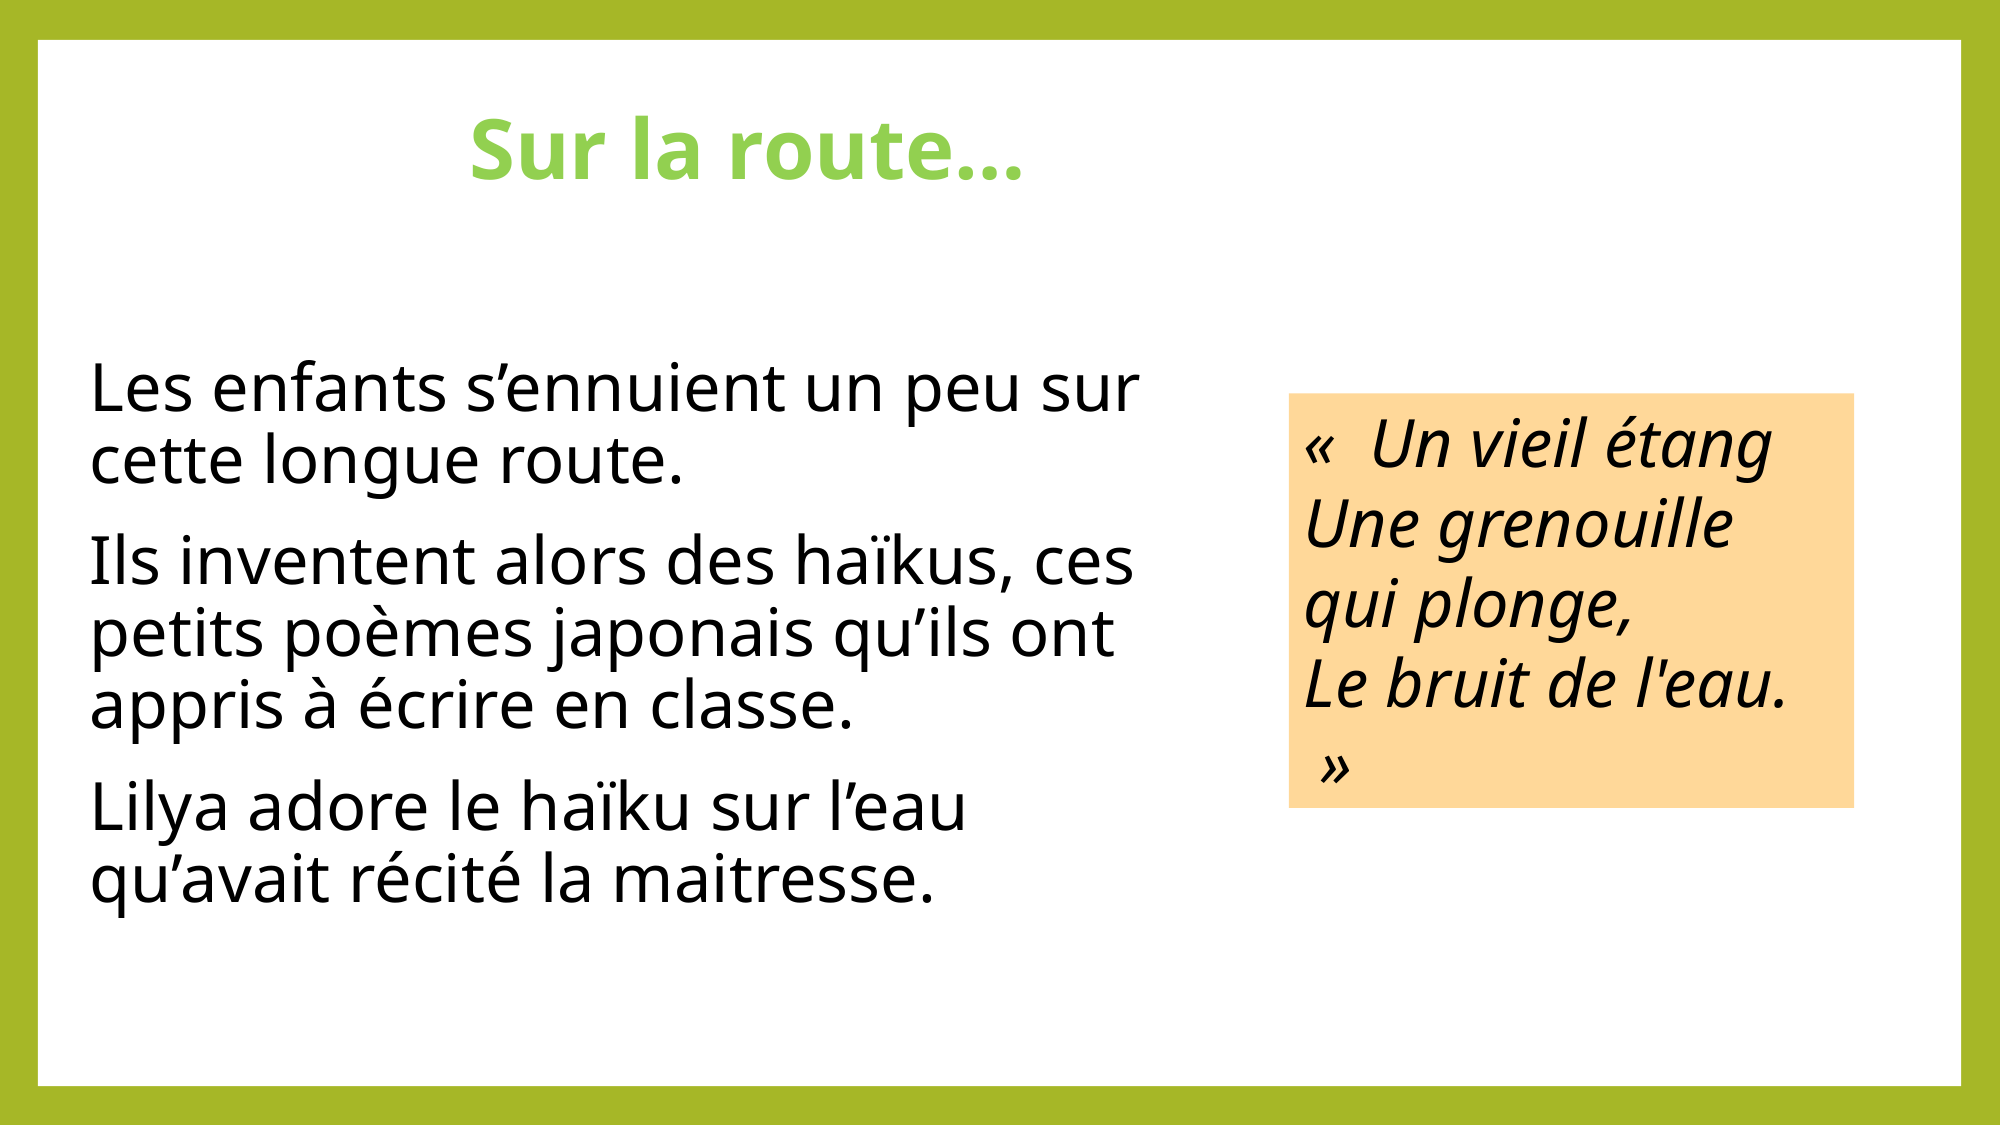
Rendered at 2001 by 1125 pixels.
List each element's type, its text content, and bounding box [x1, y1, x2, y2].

text_box Sur la route… [140, 99, 1356, 323]
text_box « Un vieil étang Une grenouille qui plonge, Le bruit de l'eau. » [1288, 393, 1855, 808]
text_box Les enfants s’ennuient un peu sur cette longue route. Ils inventent alors des haïkus, ces petits poèmes japonais qu’ils ont appris à écrire en classe. Lilya adore le haïku sur l’eau qu’avait récité la maitresse. [75, 262, 1185, 988]
